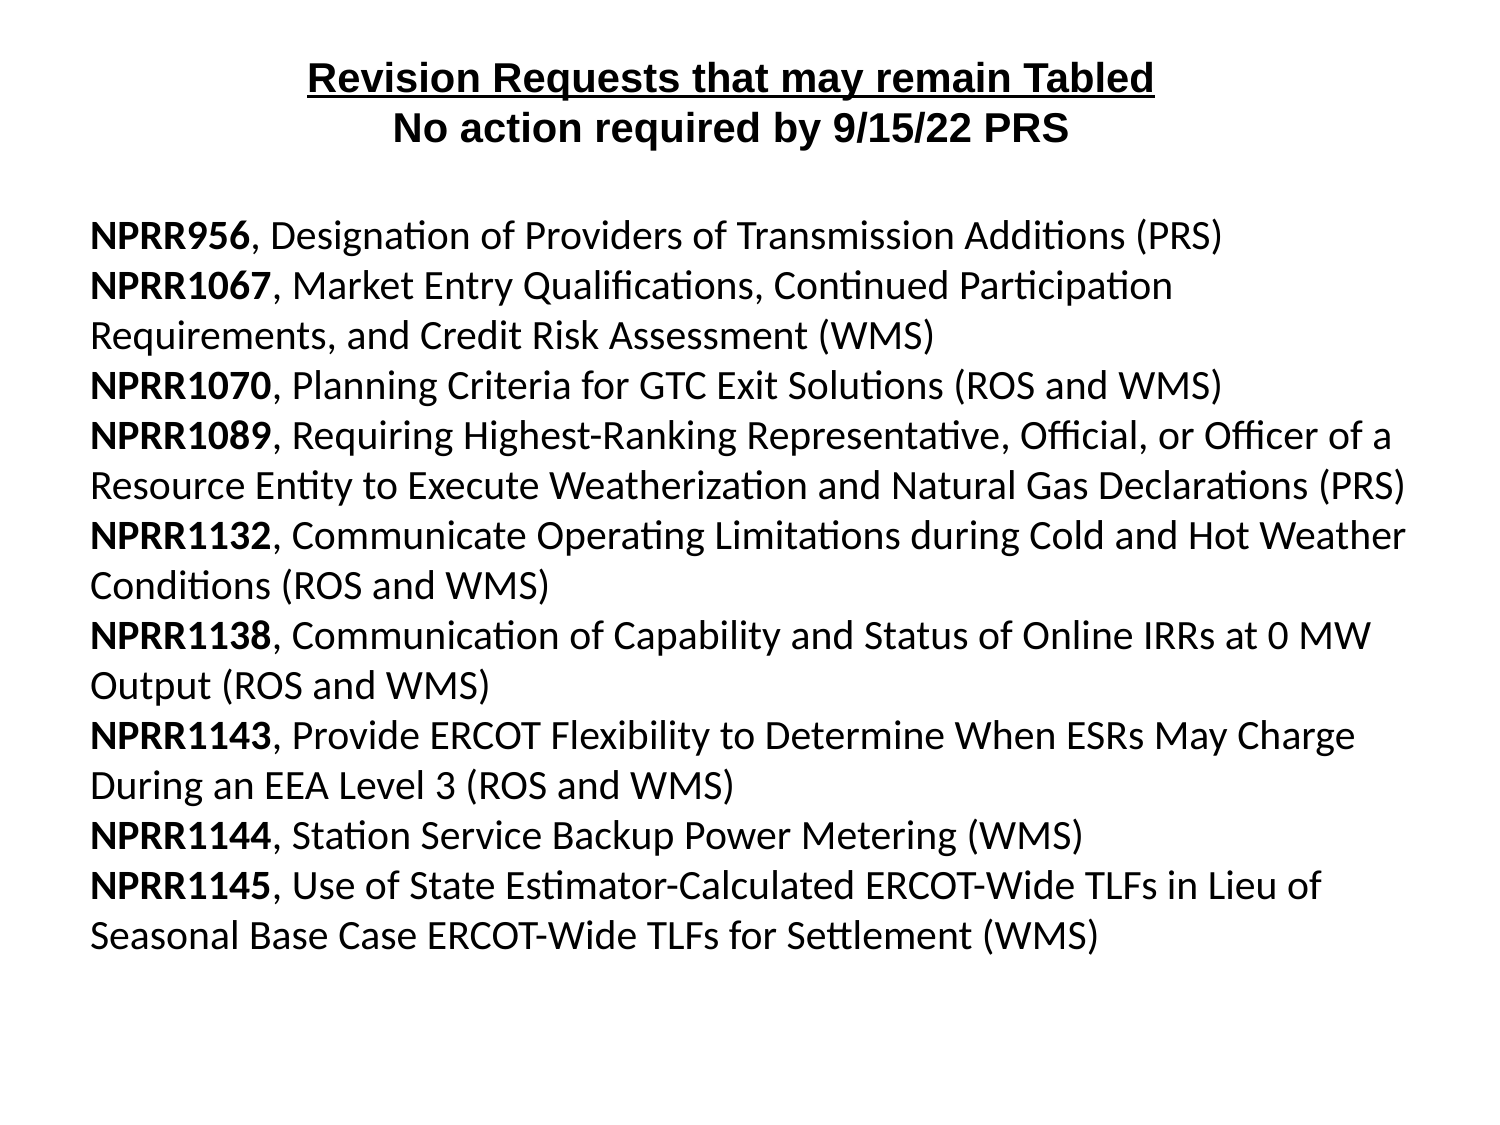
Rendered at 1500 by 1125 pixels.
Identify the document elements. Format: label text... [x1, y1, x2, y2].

title Revision Requests that may remain Tabled No action required by 9/15/22 PRS [75, 62, 1388, 149]
subtitle NPRR956, Designation of Providers of Transmission Additions (PRS) NPRR1067, Market Entry Qualifications, Continued Participation Requirements, and Credit Risk Assessment (WMS) NPRR1070, Planning Criteria for GTC Exit Solutions (ROS and WMS) NPRR1089, Requiring Highest-Ranking Representative, Official, or Officer of a Resource Entity to Execute Weatherization and Natural Gas Declarations (PRS) NPRR1132, Communicate Operating Limitations during Cold and Hot Weather Conditions (ROS and WMS) NPRR1138, Communication of Capability and Status of Online IRRs at 0 MW Output (ROS and WMS) NPRR1143, Provide ERCOT Flexibility to Determine When ESRs May Charge During an EEA Level 3 (ROS and WMS) NPRR1144, Station Service Backup Power Metering (WMS) NPRR1145, Use of State Estimator-Calculated ERCOT-Wide TLFs in Lieu of Seasonal Base Case ERCOT-Wide TLFs for Settlement (WMS) [75, 149, 1438, 1063]
